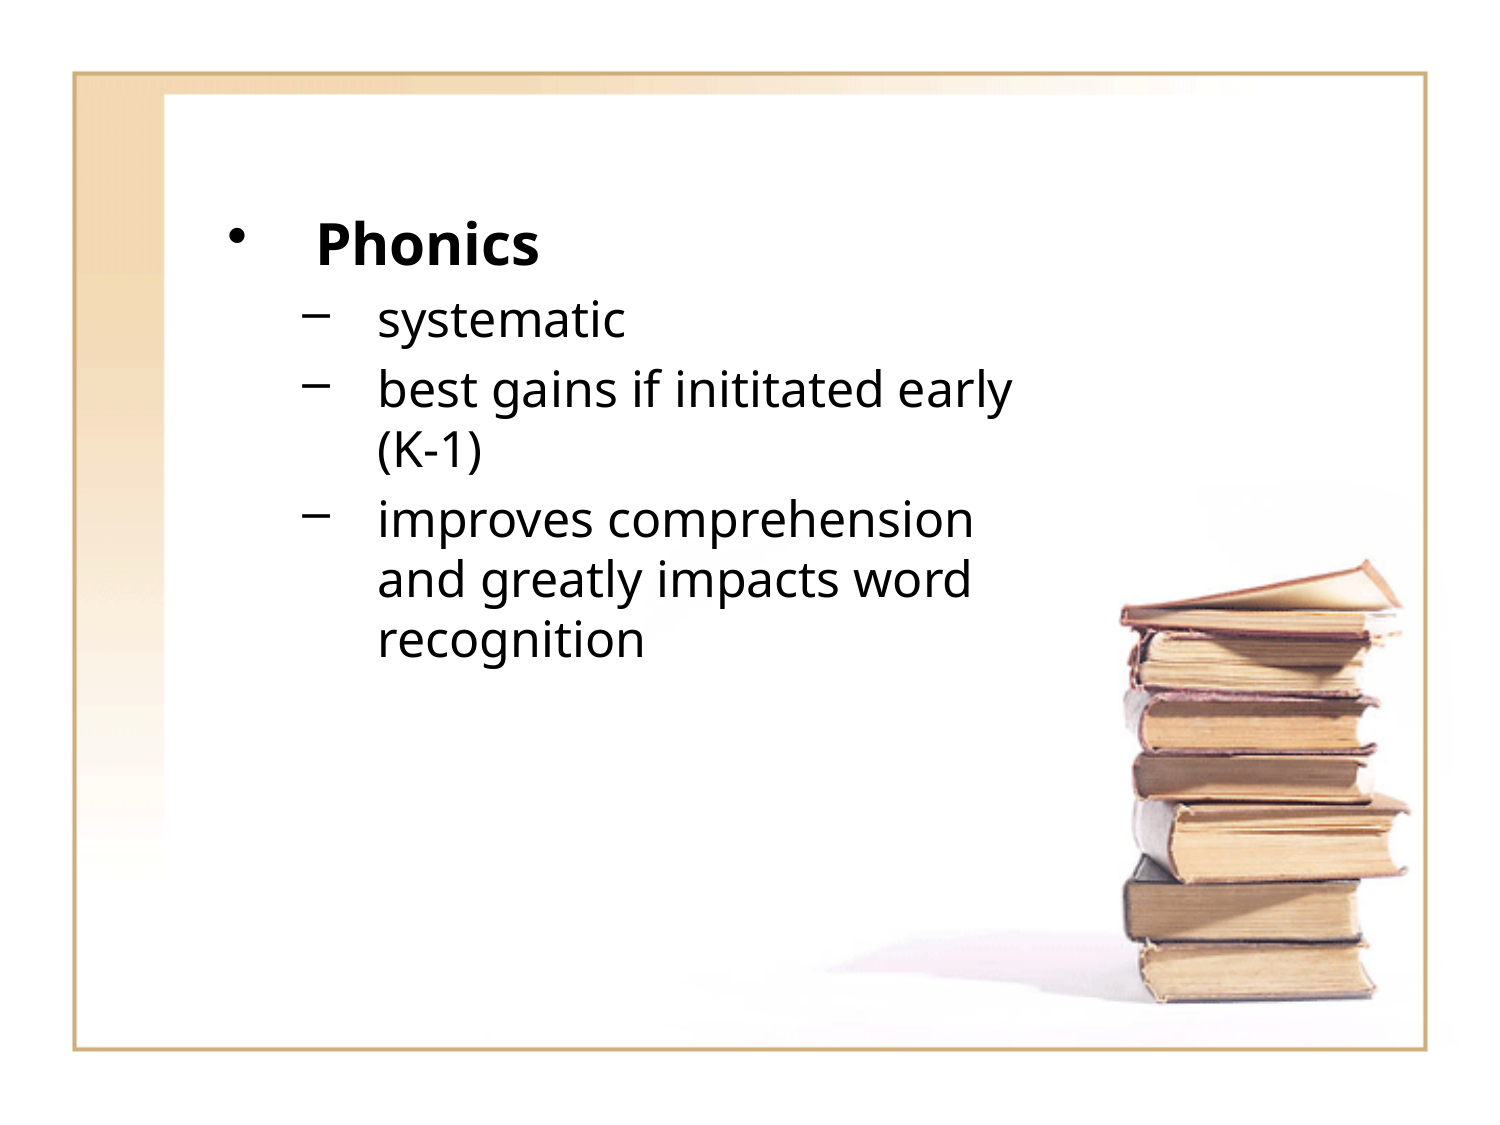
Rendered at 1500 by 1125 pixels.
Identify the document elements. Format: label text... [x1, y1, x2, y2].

picture [0, 0, 1500, 1125]
list Phonics systematic best gains if inititated early (K-1) improves comprehension and greatly impacts word recognition [212, 199, 1076, 1056]
